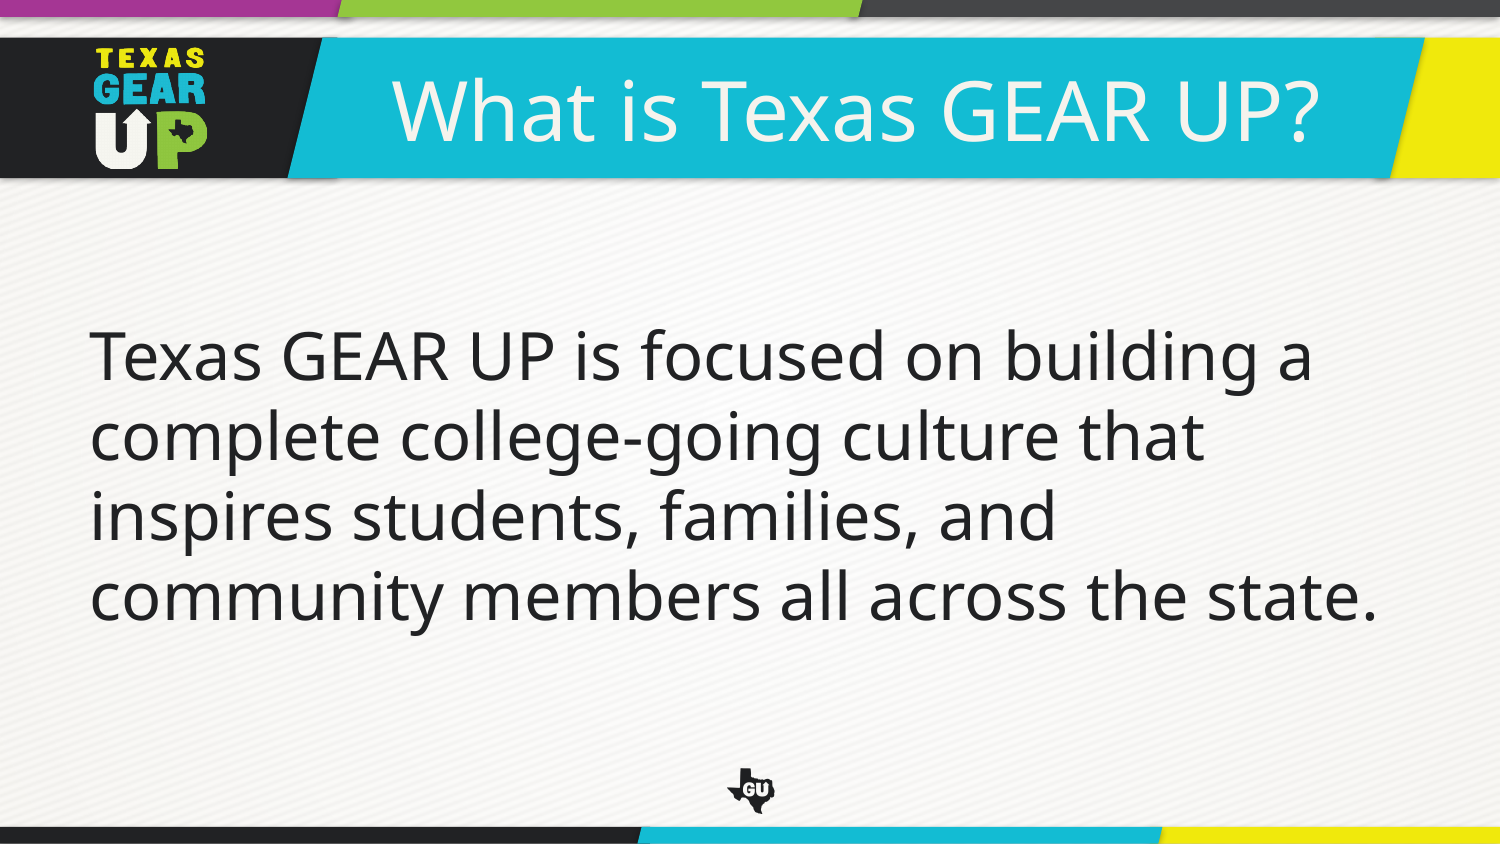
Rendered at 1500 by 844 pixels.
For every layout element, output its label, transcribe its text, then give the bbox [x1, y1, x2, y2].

text_box What is Texas GEAR UP? [337, 37, 1375, 179]
list Texas GEAR UP is focused on building a complete college-going culture that inspires students, families, and community members all across the state. [75, 196, 1425, 750]
